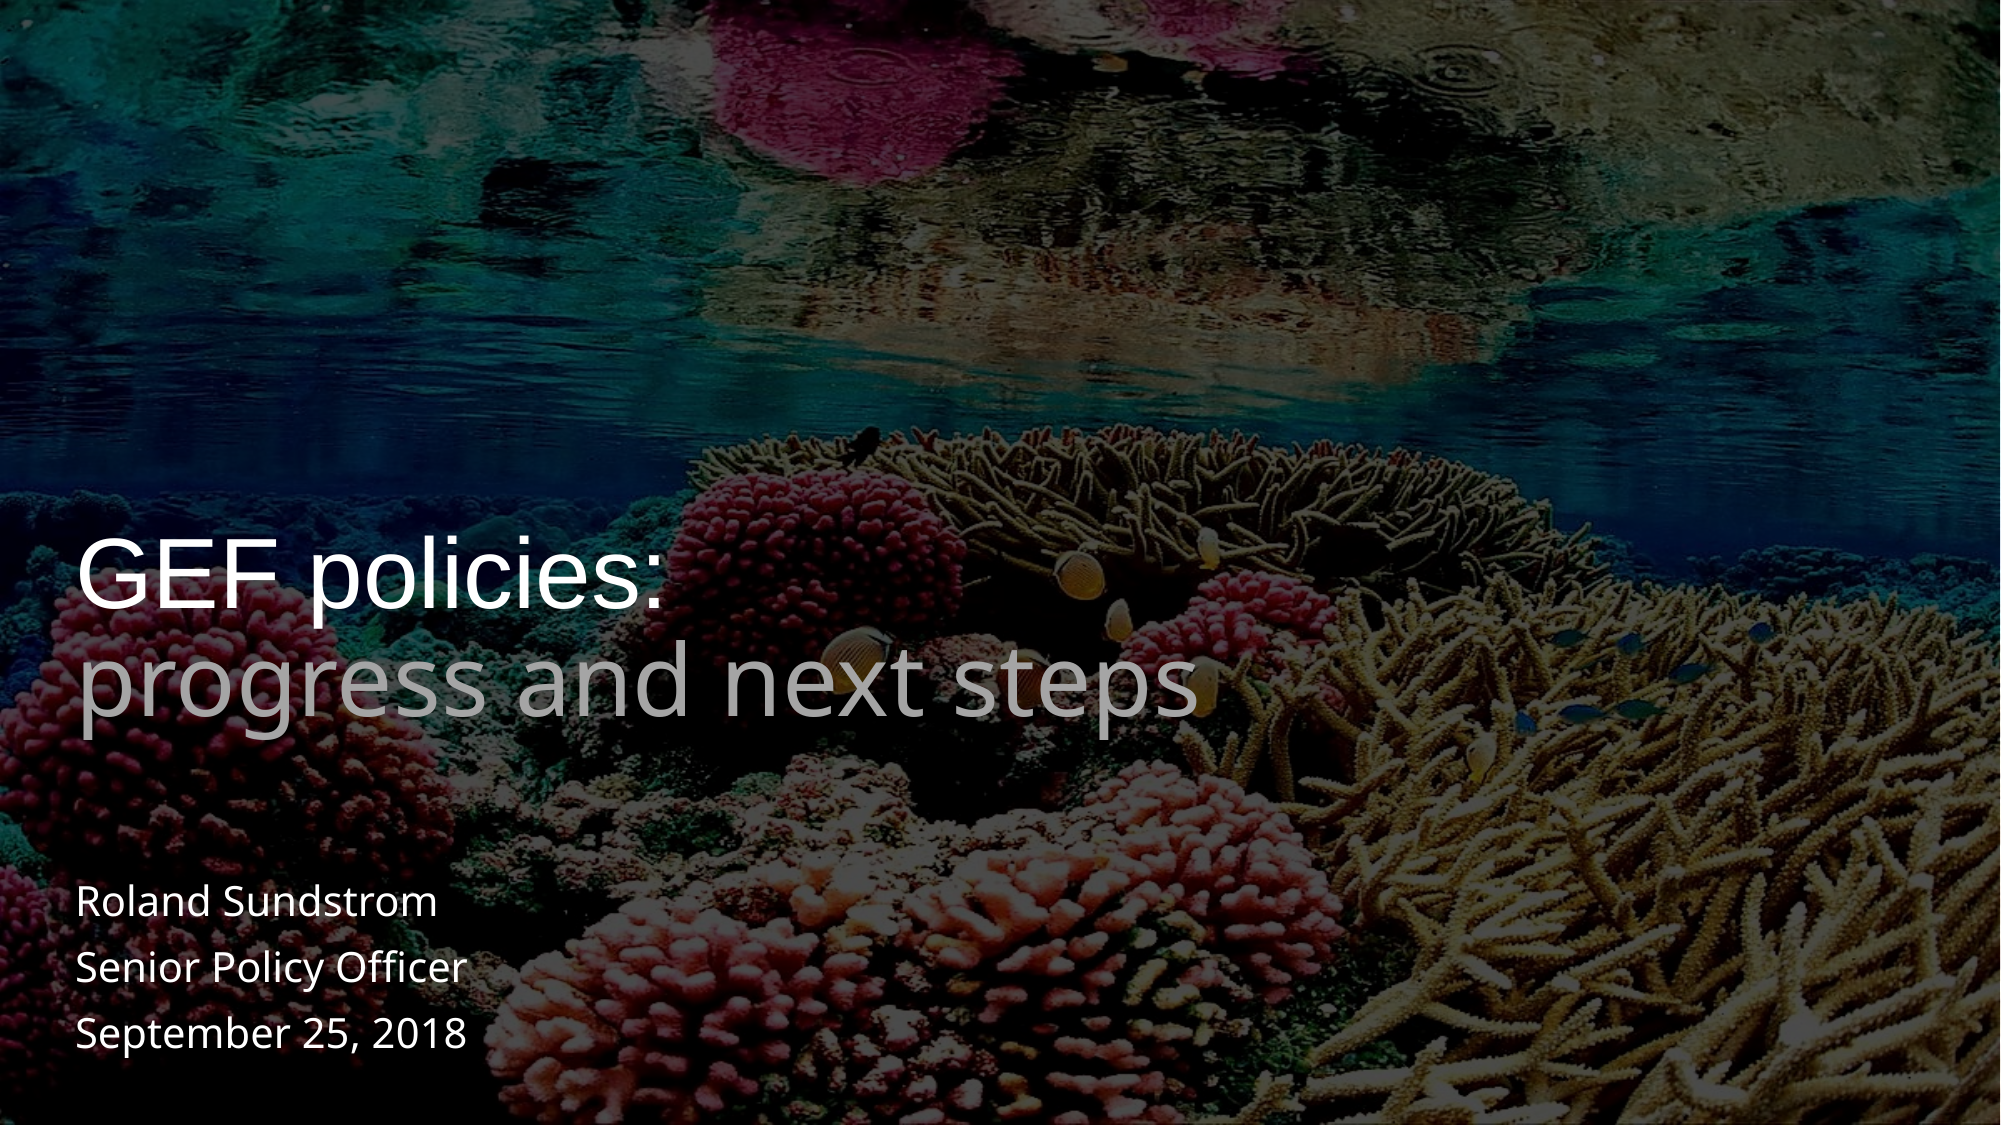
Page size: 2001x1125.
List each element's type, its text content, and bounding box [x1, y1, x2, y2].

subtitle Roland Sundstrom Senior Policy Officer September 25, 2018 [0, 812, 2000, 1125]
text_box [0, 0, 2000, 421]
title GEF policies: progress and next steps [0, 421, 2000, 812]
